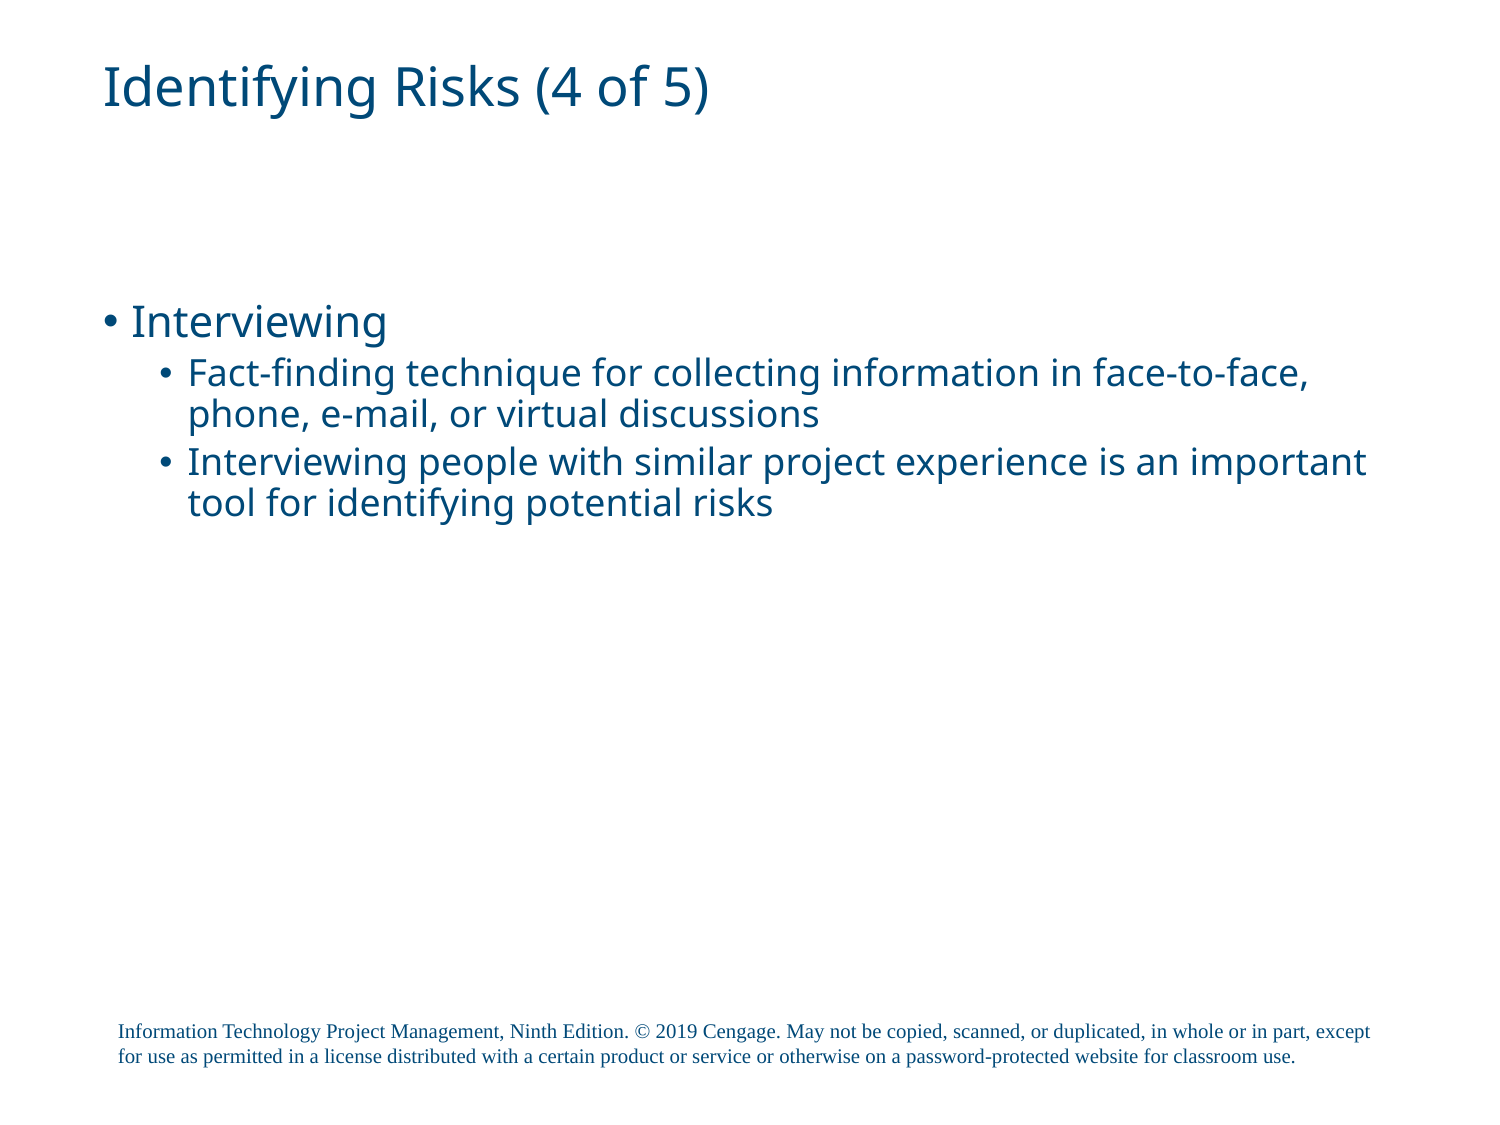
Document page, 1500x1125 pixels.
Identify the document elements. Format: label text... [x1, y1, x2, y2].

title Identifying Risks (4 of 5) [103, 59, 1397, 278]
list Interviewing Fact-finding technique for collecting information in face-to-face, phone, e-mail, or virtual discussions Interviewing people with similar project experience is an important tool for identifying potential risks [103, 299, 1397, 1009]
footer Information Technology Project Management, Ninth Edition. © 2019 Cengage. May not be copied, scanned, or duplicated, in whole or in part, except for use as permitted in a license distributed with a certain product or service or otherwise on a password-protected website for classroom use. [103, 1009, 1397, 1070]
